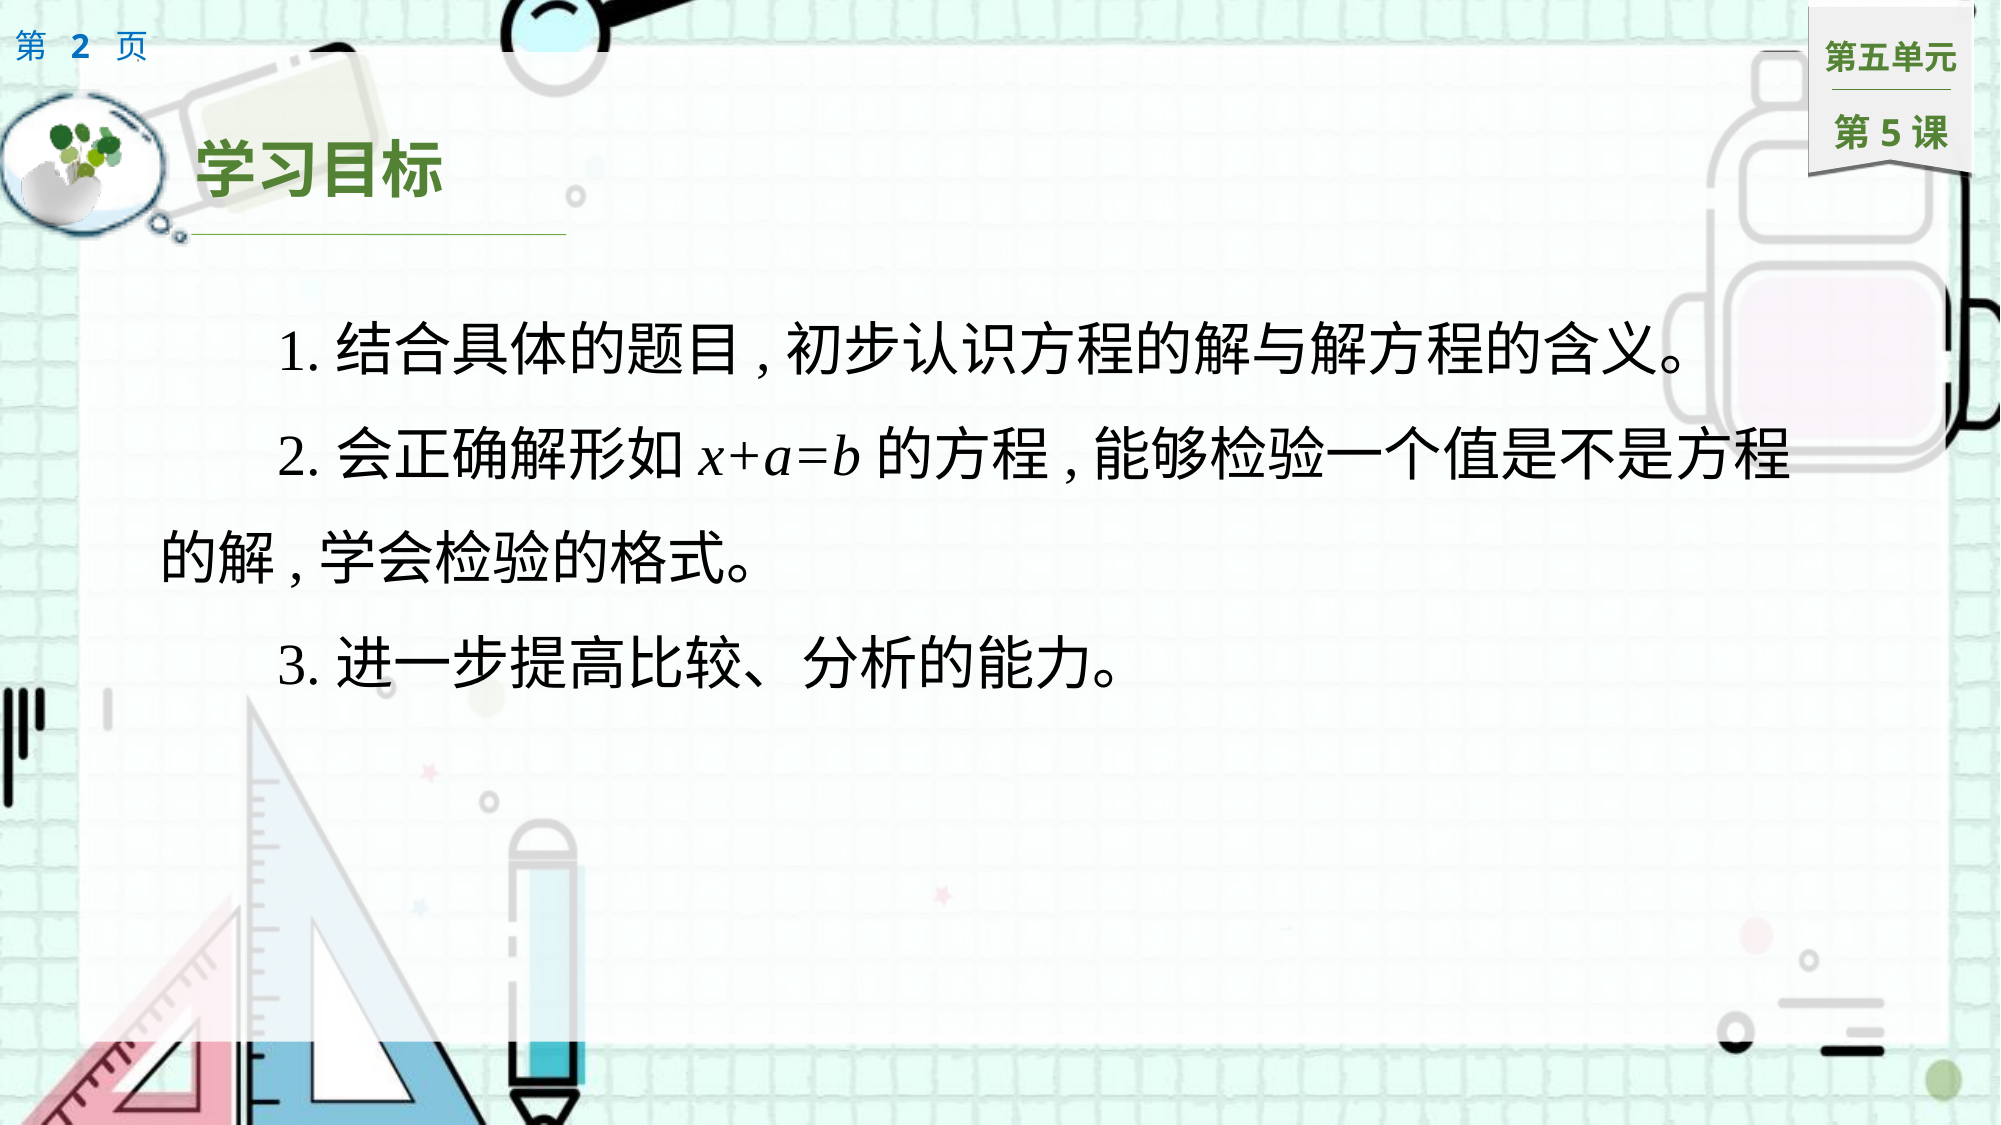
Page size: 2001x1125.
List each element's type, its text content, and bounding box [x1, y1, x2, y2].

list 1.结合具体的题目,初步认识方程的解与解方程的含义。 2.会正确解形如x+a=b的方程,能够检验一个值是不是方程的解,学会检验的格式。 3.进一步提高比较、分析的能力。 [144, 269, 1844, 985]
picture [1946, 169, 1971, 176]
picture [123, 41, 140, 52]
picture [0, 0, 2000, 1125]
